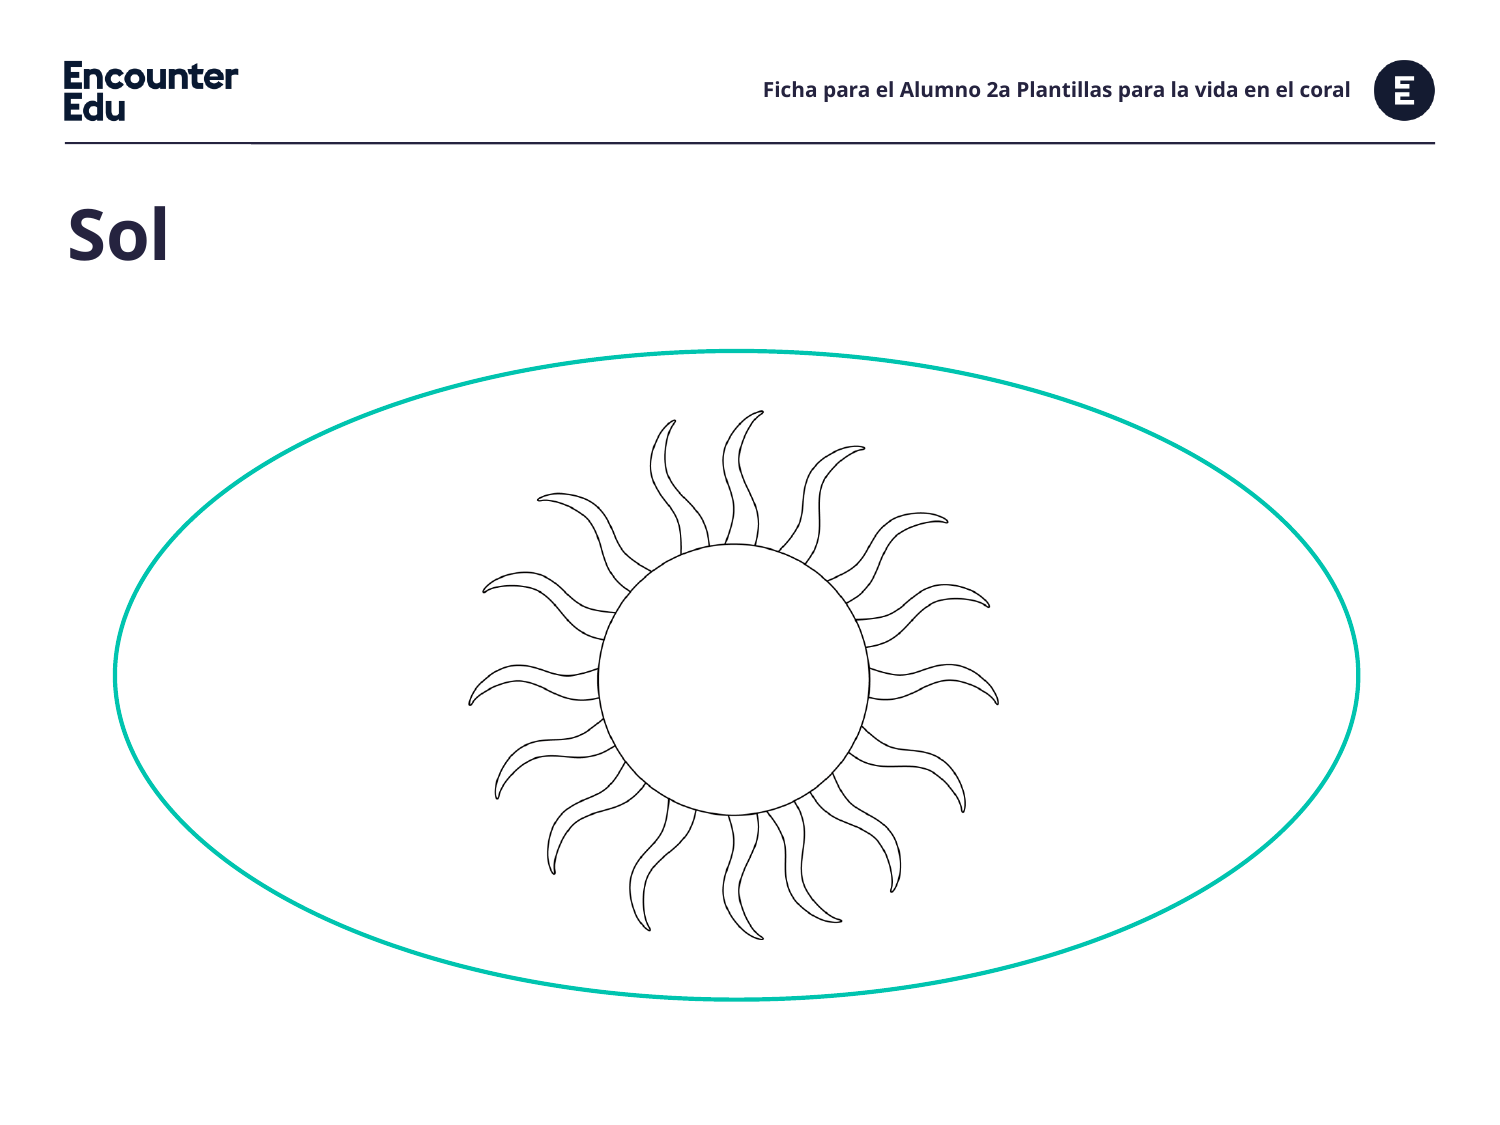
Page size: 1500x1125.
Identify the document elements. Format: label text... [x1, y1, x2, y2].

picture [467, 410, 999, 940]
title Ficha para el Alumno 2a Plantillas para la vida en el coral [749, 67, 1359, 114]
picture [60, 59, 243, 122]
list Sol [59, 191, 929, 394]
picture [1372, 58, 1436, 122]
text_box [114, 366, 1359, 1000]
